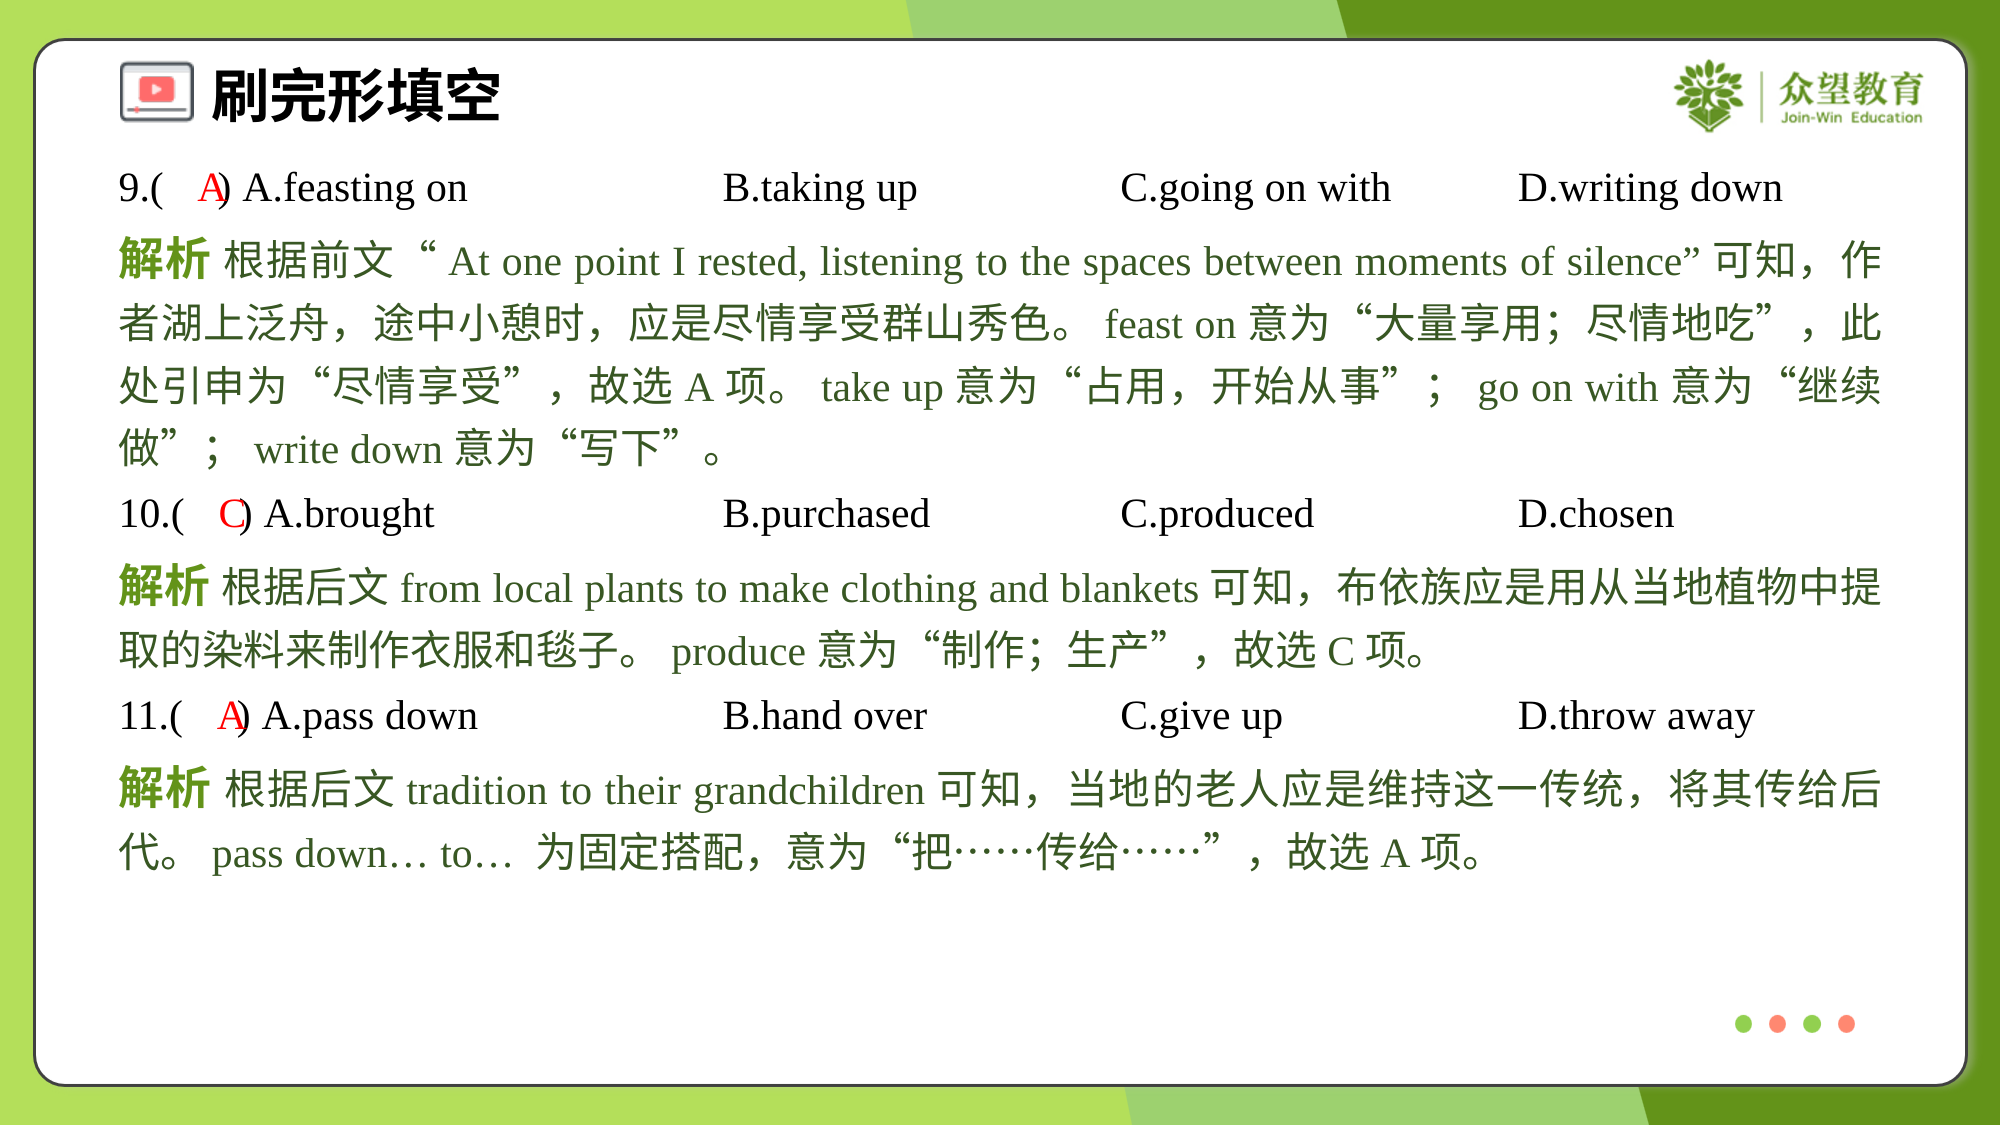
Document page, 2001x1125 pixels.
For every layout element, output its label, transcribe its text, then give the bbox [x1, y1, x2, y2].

picture [0, 0, 2000, 1125]
text_box A [192, 146, 233, 205]
text_box 10.( ) A.brought B.purchased C.produced D.chosen [118, 473, 213, 531]
text_box 解析 根据前文“At one point I rested, listening to the spaces between moments of silence”可知，作者湖上泛舟，途中小憩时，应是尽情享受群山秀色。feast on意为“大量享用；尽情地吃”，此处引申为“尽情享受”，故选A项。take up意为“占用，开始从事”；go on with意为“继续做”；write down意为“写下”。 [118, 215, 1883, 468]
text_box 9.( ) A.feasting on B.taking up C.going on with D.writing down [233, 146, 1883, 204]
text_box A [212, 675, 252, 733]
text_box 11.( ) A.pass down B.hand over C.give up D.throw away [252, 675, 1883, 733]
text_box 9.( ) A.feasting on B.taking up C.going on with D.writing down [118, 146, 192, 204]
text_box C [213, 473, 252, 531]
text_box 10.( ) A.brought B.purchased C.produced D.chosen [252, 473, 1883, 531]
text_box 11.( ) A.pass down B.hand over C.give up D.throw away [118, 675, 212, 733]
text_box 解析 根据后文tradition to their grandchildren可知，当地的老人应是维持这一传统，将其传给后代。pass down… to… 为固定搭配，意为“把……传给……”，故选A项。 [118, 744, 1883, 871]
text_box 解析 根据后文from local plants to make clothing and blankets可知，布依族应是用从当地植物中提取的染料来制作衣服和毯子。produce意为“制作；生产”，故选C项。 [118, 542, 1883, 670]
